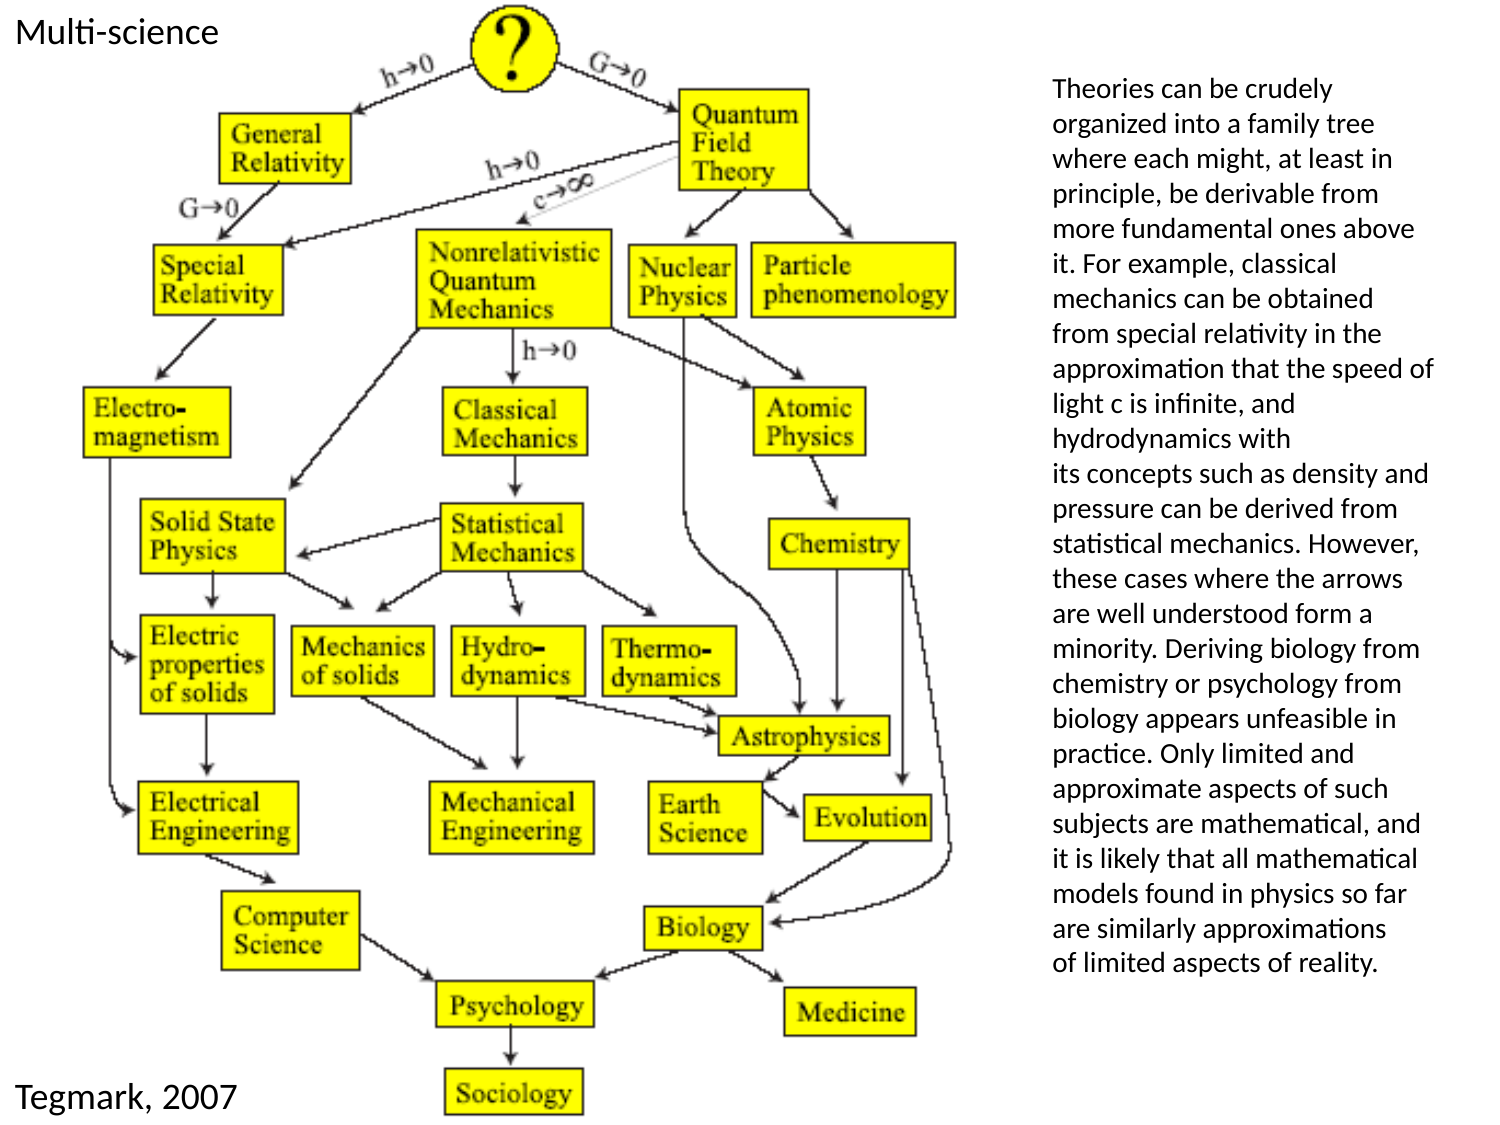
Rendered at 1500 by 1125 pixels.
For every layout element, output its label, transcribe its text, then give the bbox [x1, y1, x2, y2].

text_box Theories can be crudely organized into a family tree where each might, at least in principle, be derivable from more fundamental ones above it. For example, classical mechanics can be obtained from special relativity in the approximation that the speed of light c is infinite, and hydrodynamics with its concepts such as density and pressure can be derived from statistical mechanics. However, these cases where the arrows are well understood form a minority. Deriving biology from chemistry or psychology from biology appears unfeasible in practice. Only limited and approximate aspects of such subjects are mathematical, and it is likely that all mathematical models found in physics so far are similarly approximations of limited aspects of reality. [1037, 62, 1450, 987]
picture [0, 0, 981, 1125]
